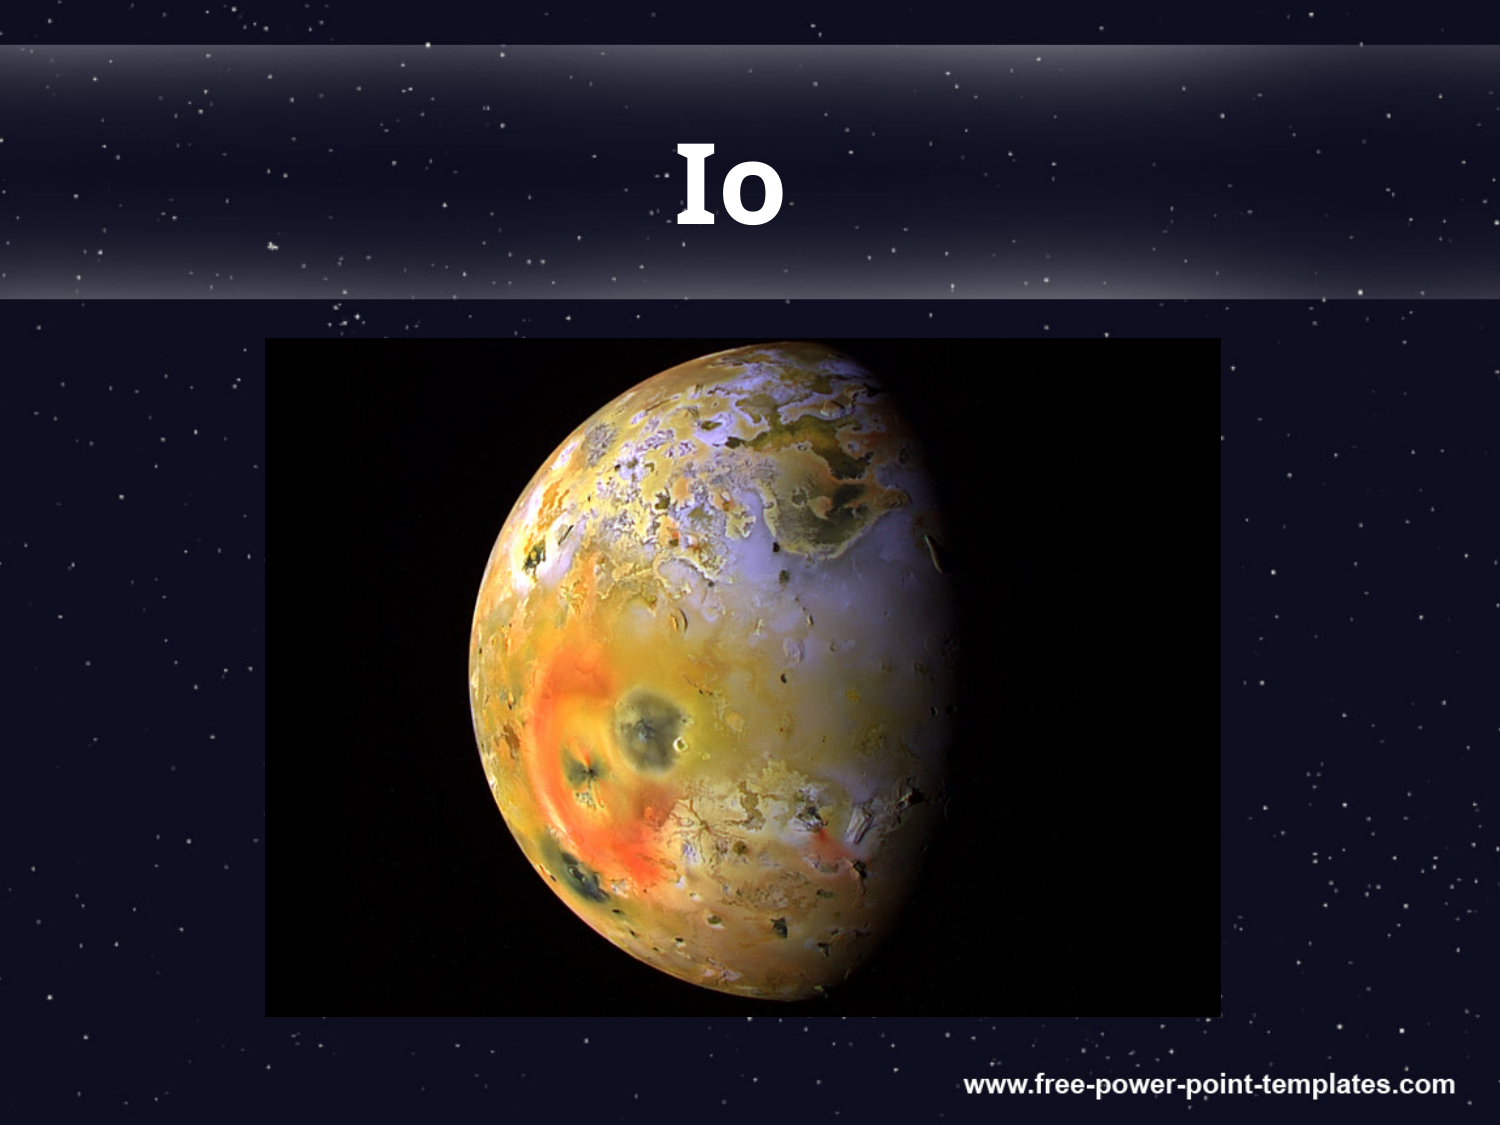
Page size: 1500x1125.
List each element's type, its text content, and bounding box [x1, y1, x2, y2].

title Io [93, 58, 1369, 300]
picture [0, 0, 1500, 1125]
